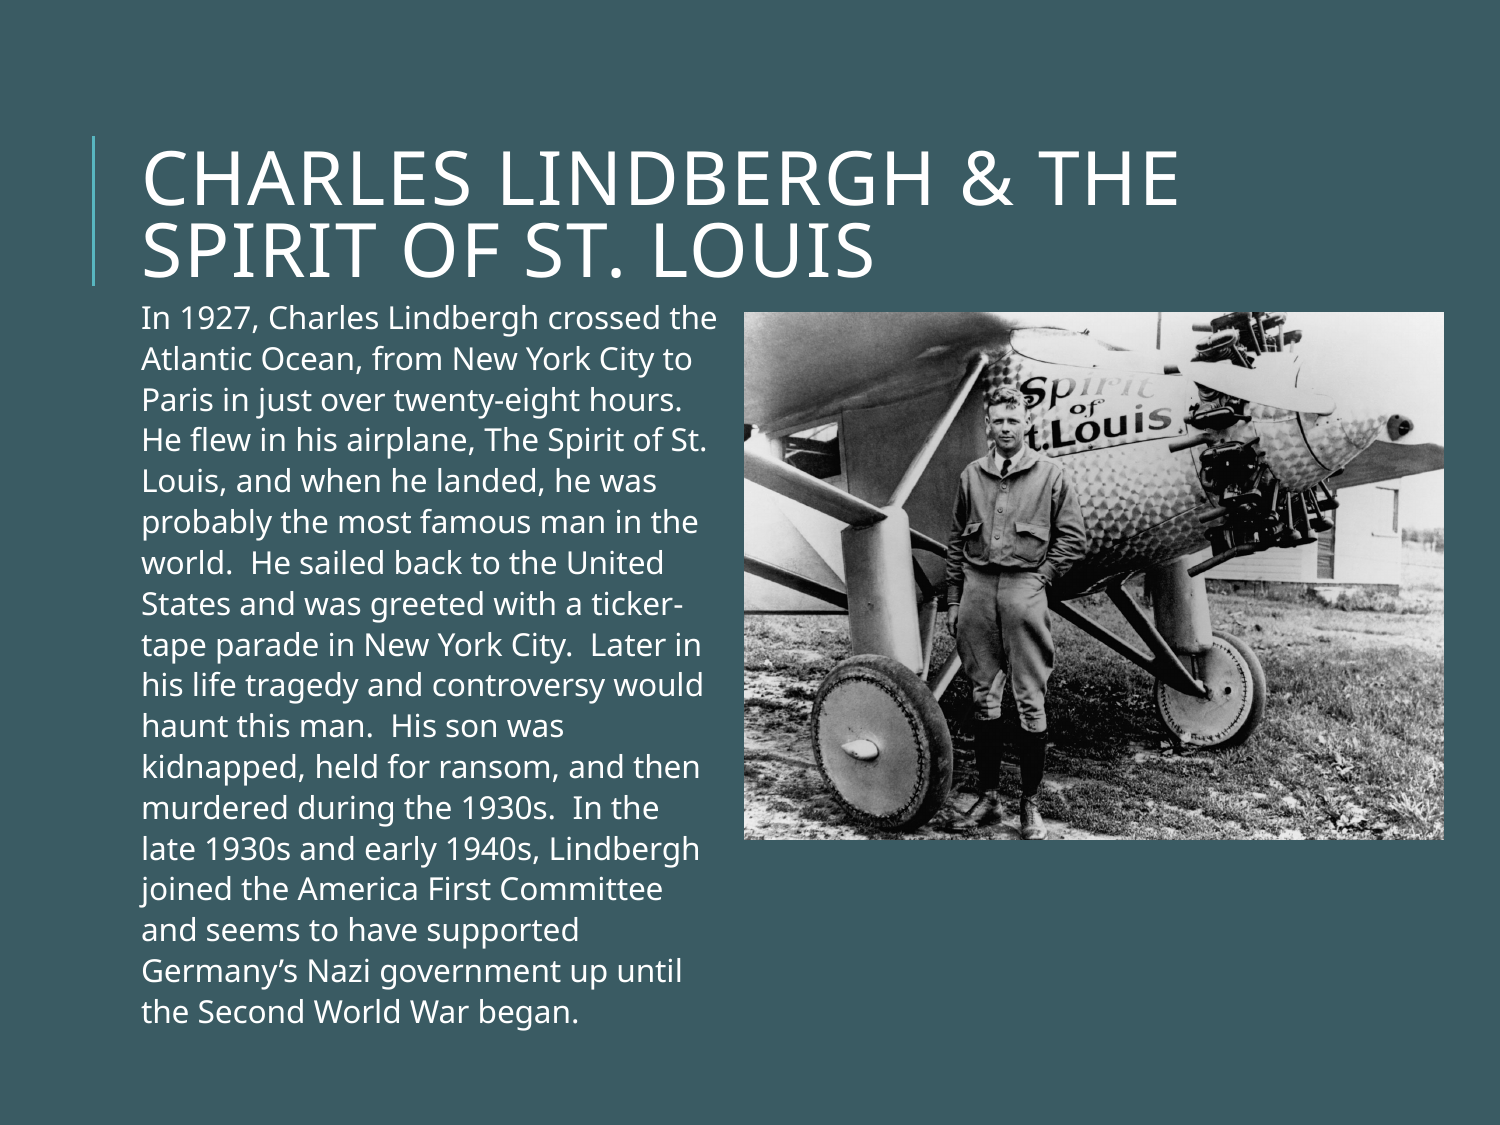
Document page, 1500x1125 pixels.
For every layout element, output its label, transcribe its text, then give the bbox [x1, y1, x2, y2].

list In 1927, Charles Lindbergh crossed the Atlantic Ocean, from New York City to Paris in just over twenty-eight hours. He flew in his airplane, The Spirit of St. Louis, and when he landed, he was probably the most famous man in the world. He sailed back to the United States and was greeted with a ticker-tape parade in New York City. Later in his life tragedy and controversy would haunt this man. His son was kidnapped, held for ransom, and then murdered during the 1930s. In the late 1930s and early 1940s, Lindbergh joined the America First Committee and seems to have supported Germany’s Nazi government up until the Second World War began. [126, 287, 738, 1075]
title CHARLES LINDBERGH & The spirit of St. Louis [126, 77, 1450, 314]
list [744, 312, 1444, 841]
